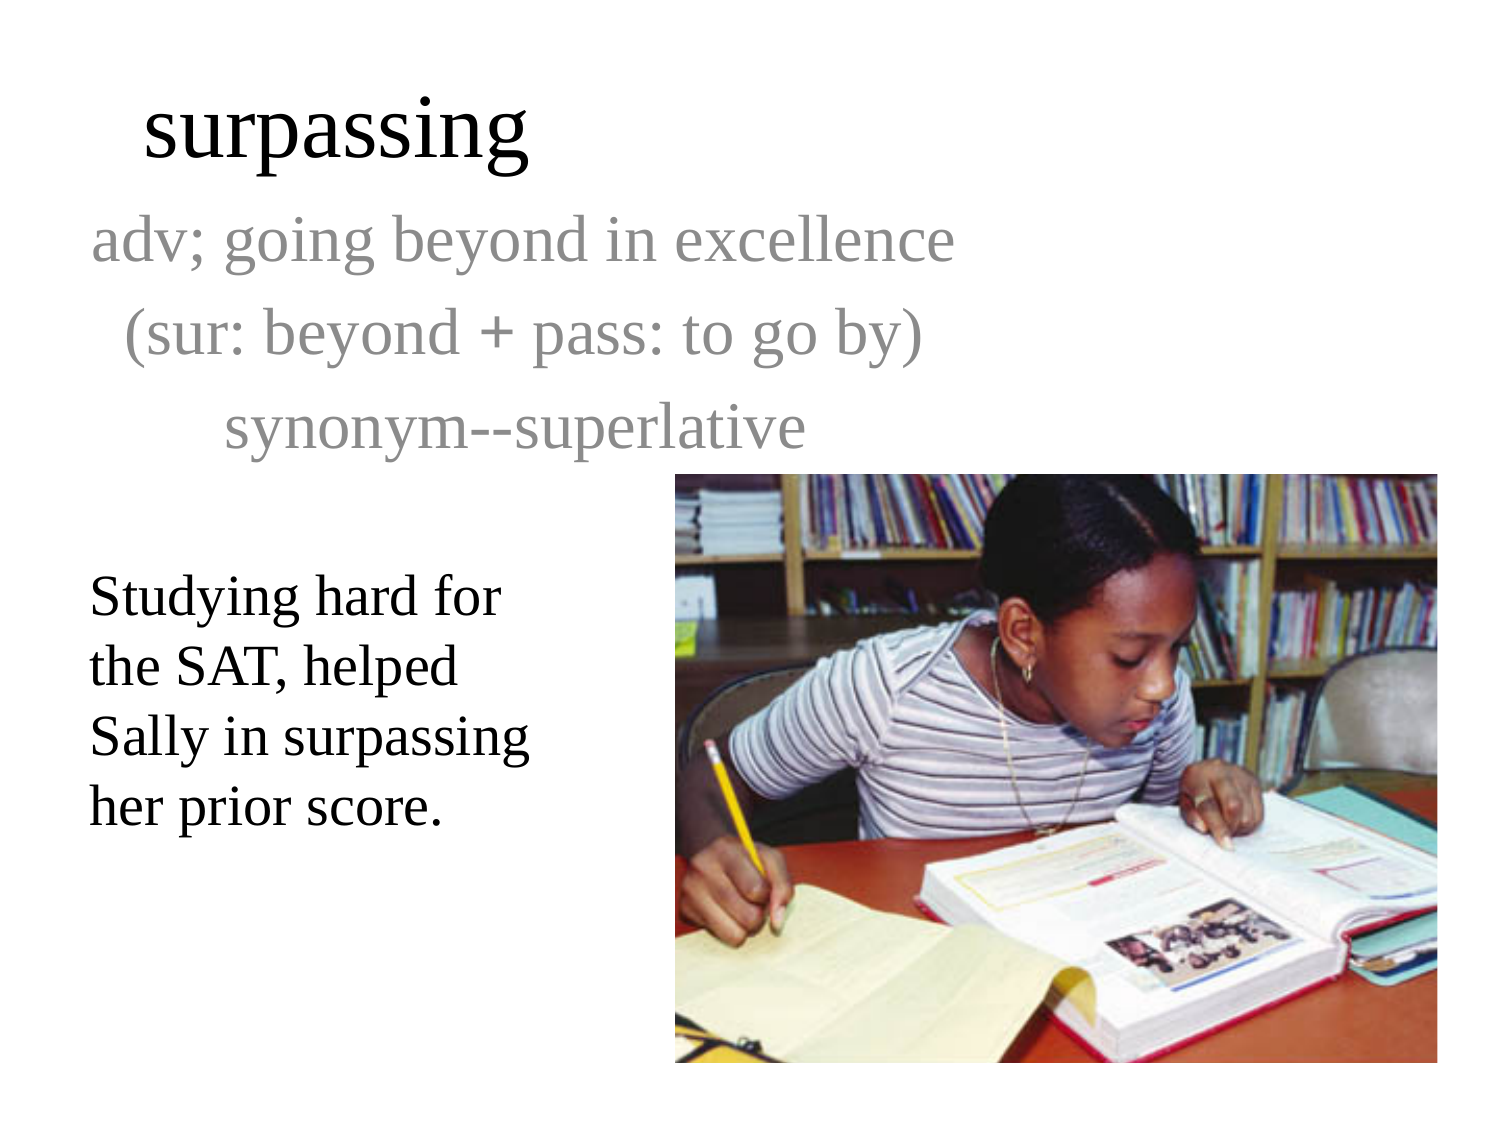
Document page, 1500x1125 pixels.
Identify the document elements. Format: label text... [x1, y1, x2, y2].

text_box Studying hard for the SAT, helped Sally in surpassing her prior score. [75, 549, 563, 845]
subtitle adv; going beyond in excellence (sur: beyond + pass: to go by) synonym--superlative [0, 187, 1050, 475]
title surpassing [0, 0, 975, 187]
picture [674, 474, 1438, 1063]
